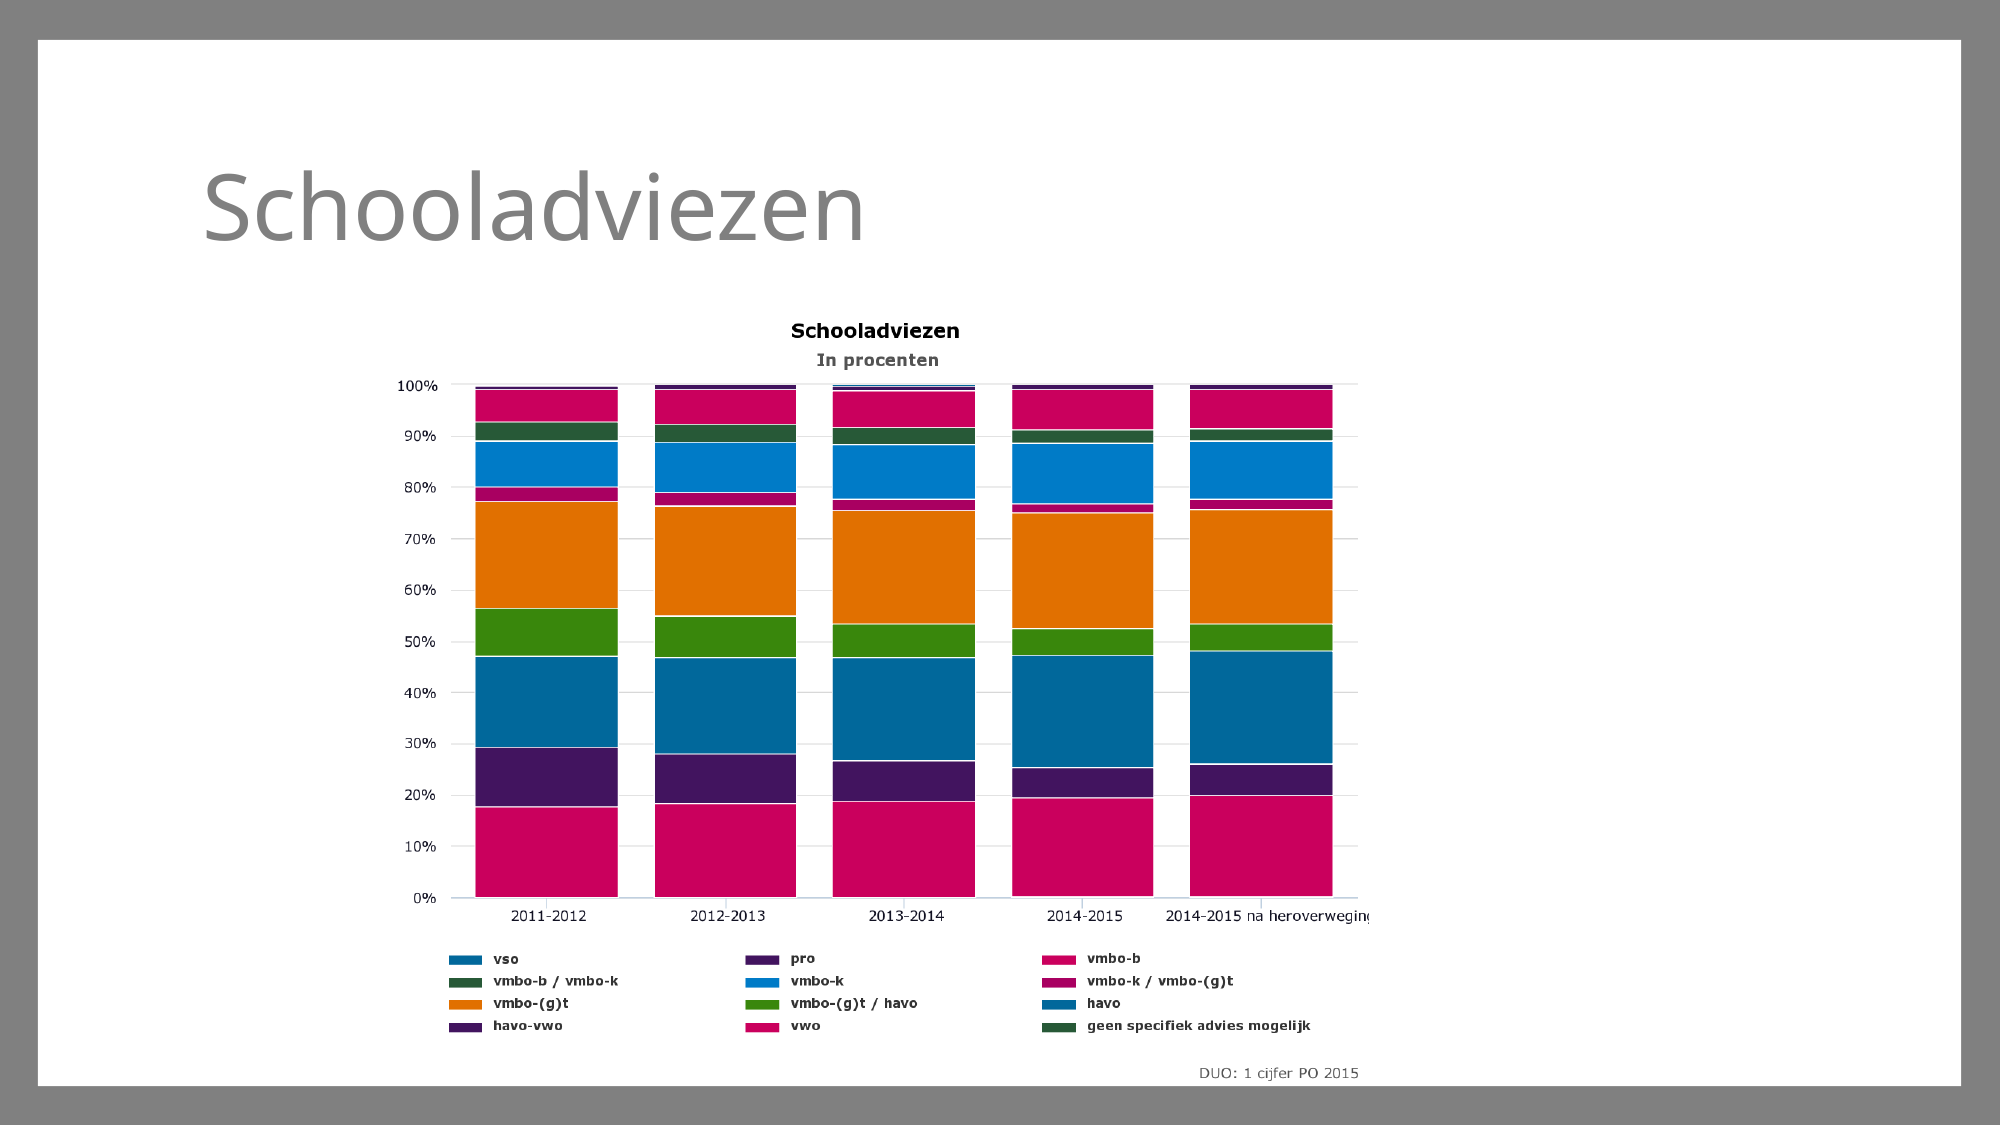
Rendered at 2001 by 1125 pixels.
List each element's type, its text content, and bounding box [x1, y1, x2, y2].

title Schooladviezen [187, 99, 1808, 323]
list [360, 309, 1370, 1083]
